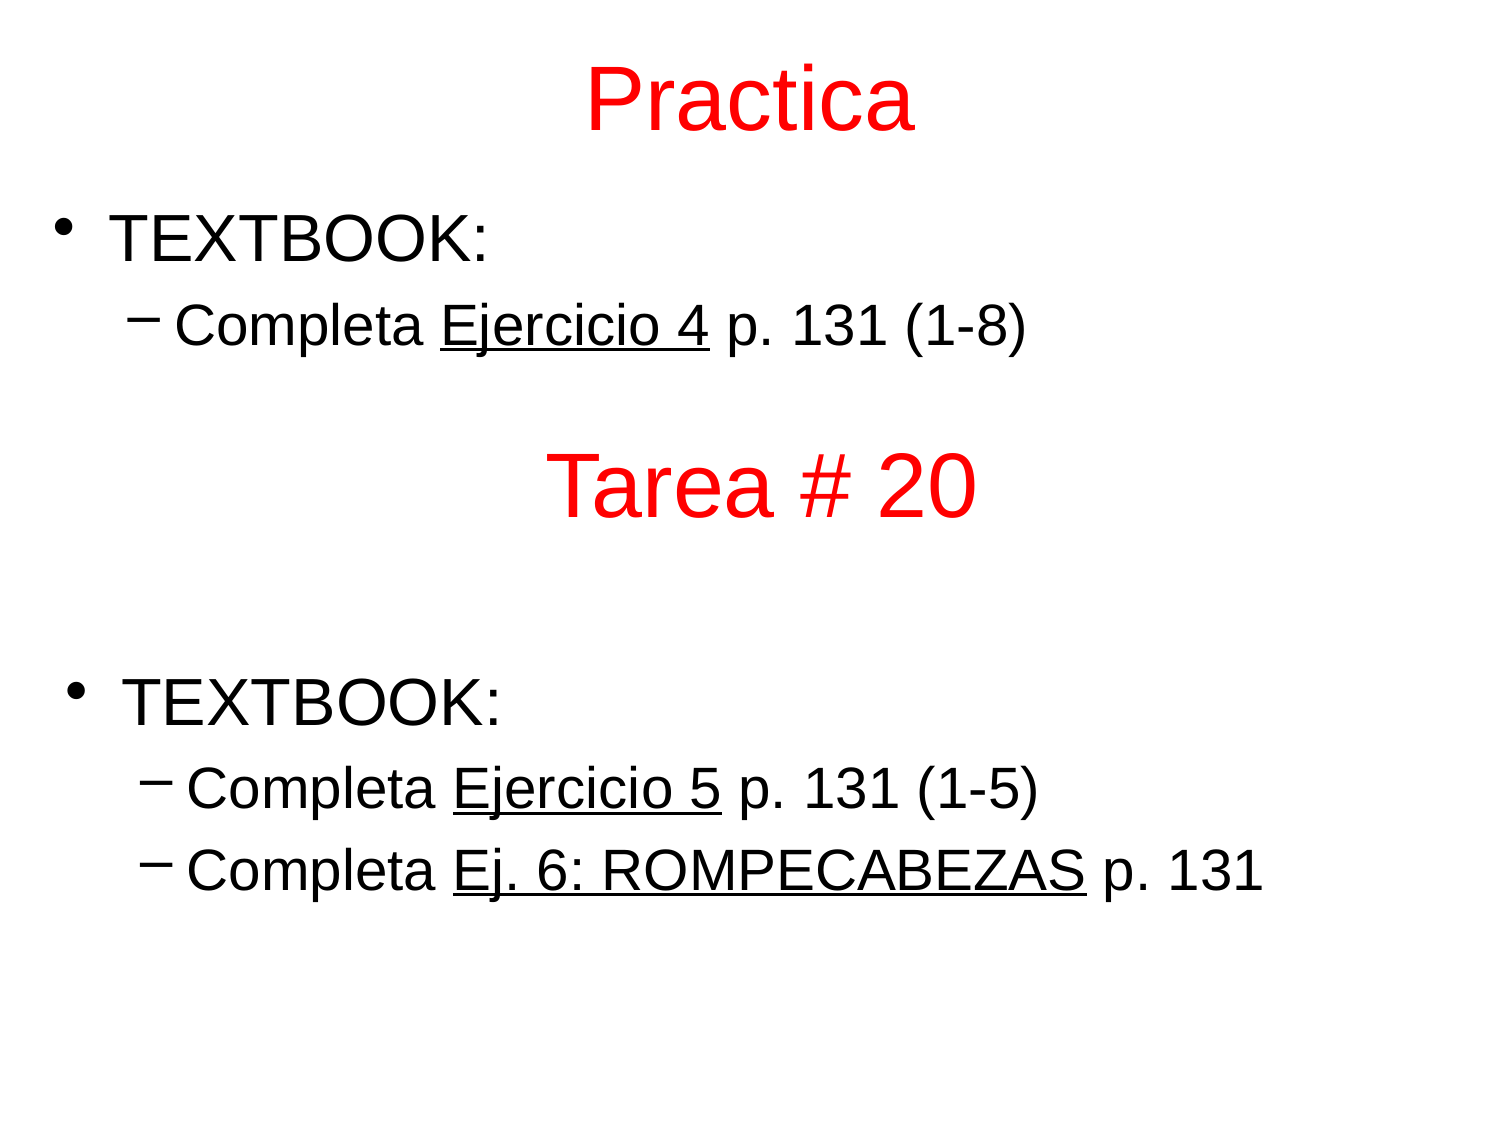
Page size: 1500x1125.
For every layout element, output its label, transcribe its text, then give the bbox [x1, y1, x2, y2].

list TEXTBOOK: Completa Ejercicio 4 p. 131 (1-8) [37, 187, 1450, 930]
text_box Tarea # 20 [87, 387, 1438, 575]
text_box TEXTBOOK: Completa Ejercicio 5 p. 131 (1-5) Completa Ej. 6: ROMPECABEZAS p. 131 [49, 557, 1400, 1038]
title Practica [75, 0, 1425, 187]
